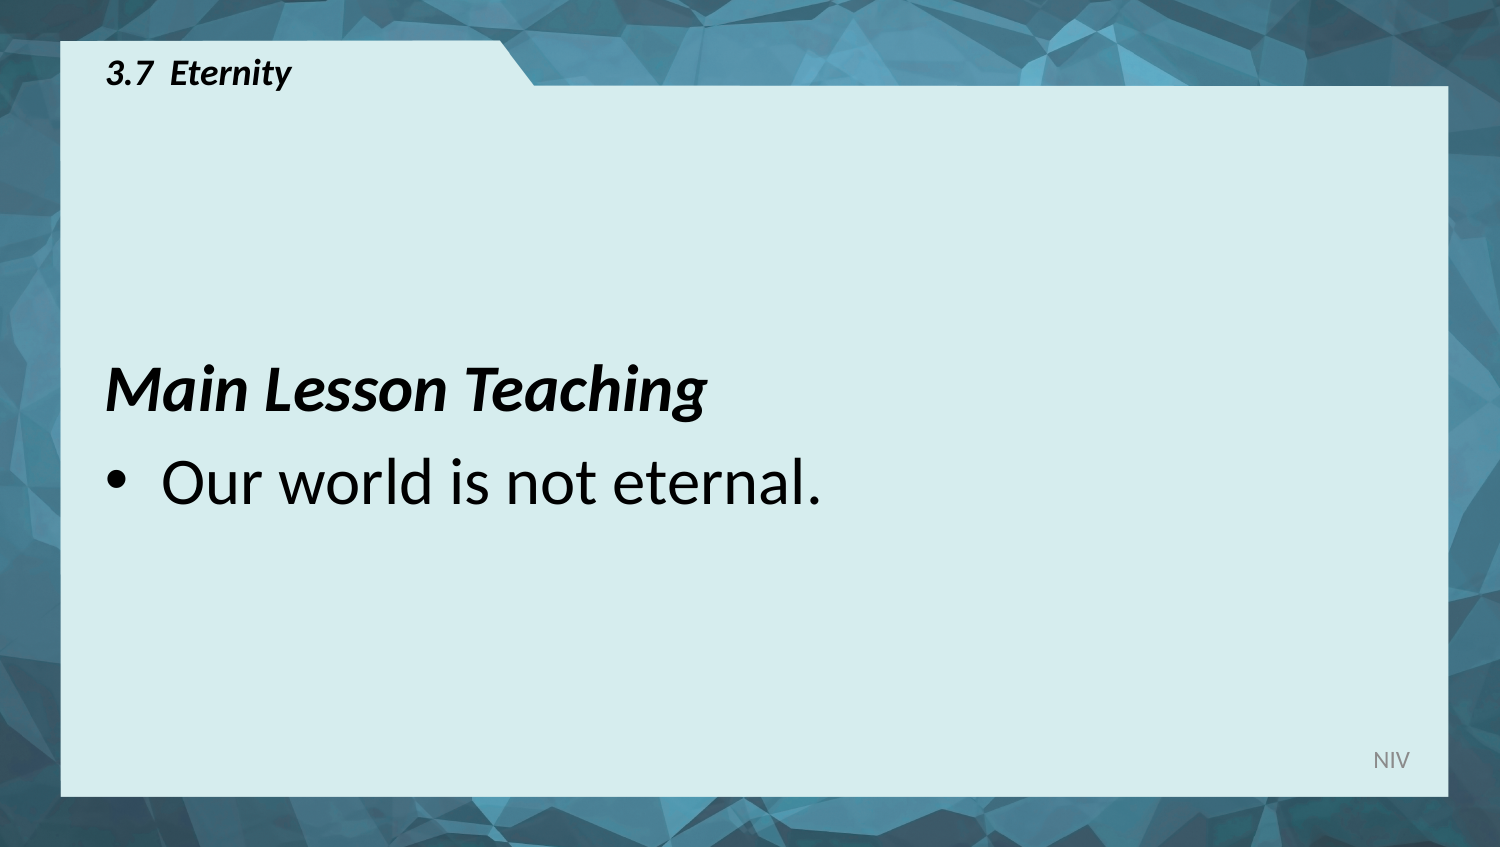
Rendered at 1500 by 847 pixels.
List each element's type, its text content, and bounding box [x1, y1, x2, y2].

picture [0, 0, 1500, 847]
title 3.7 Eternity [89, 33, 1420, 108]
list Main Lesson Teaching Our world is not eternal. [89, 141, 1403, 722]
footer NIV [950, 736, 1425, 782]
